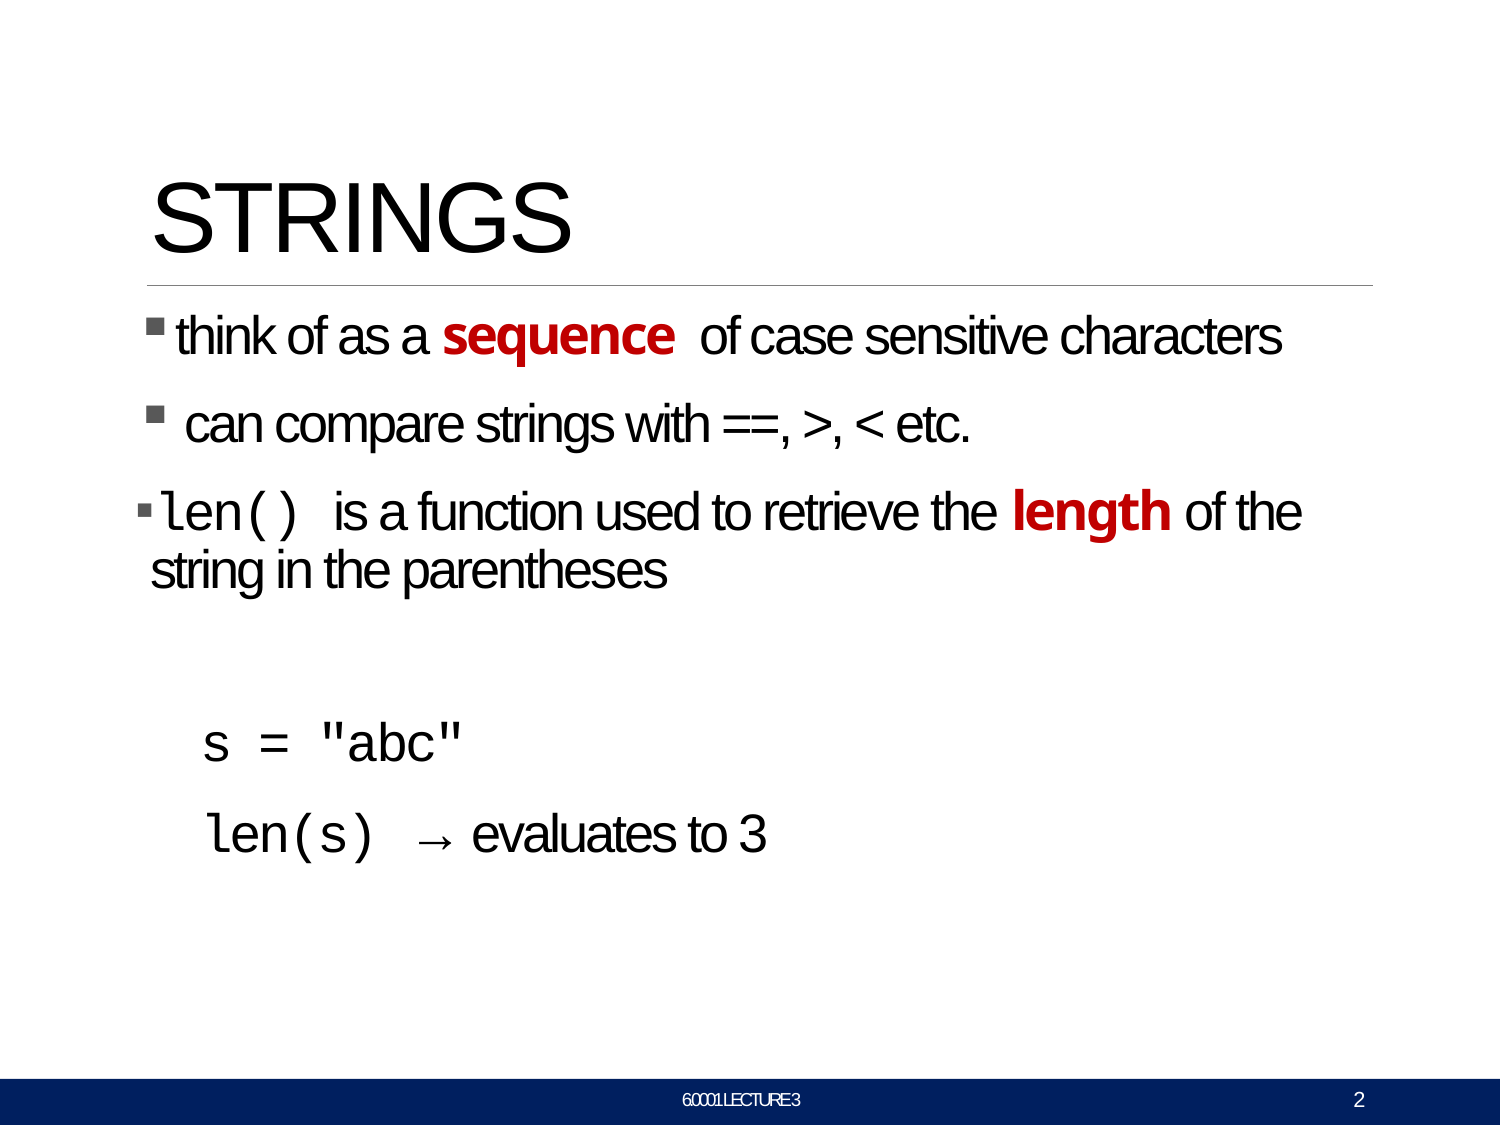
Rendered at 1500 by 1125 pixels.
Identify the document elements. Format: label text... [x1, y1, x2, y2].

text_box 2 [1349, 1078, 1369, 1112]
title STRINGS [147, 149, 763, 275]
text_box think of as a sequence of case sensitive characters can compare strings with ==, >, < etc. len() is a function used to retrieve the length of the string in the parentheses [132, 275, 1361, 600]
text_box s = "abc" len(s) → evaluates to 3 [197, 682, 938, 954]
footer 6.0001 LECTURE 3 [679, 1090, 821, 1125]
